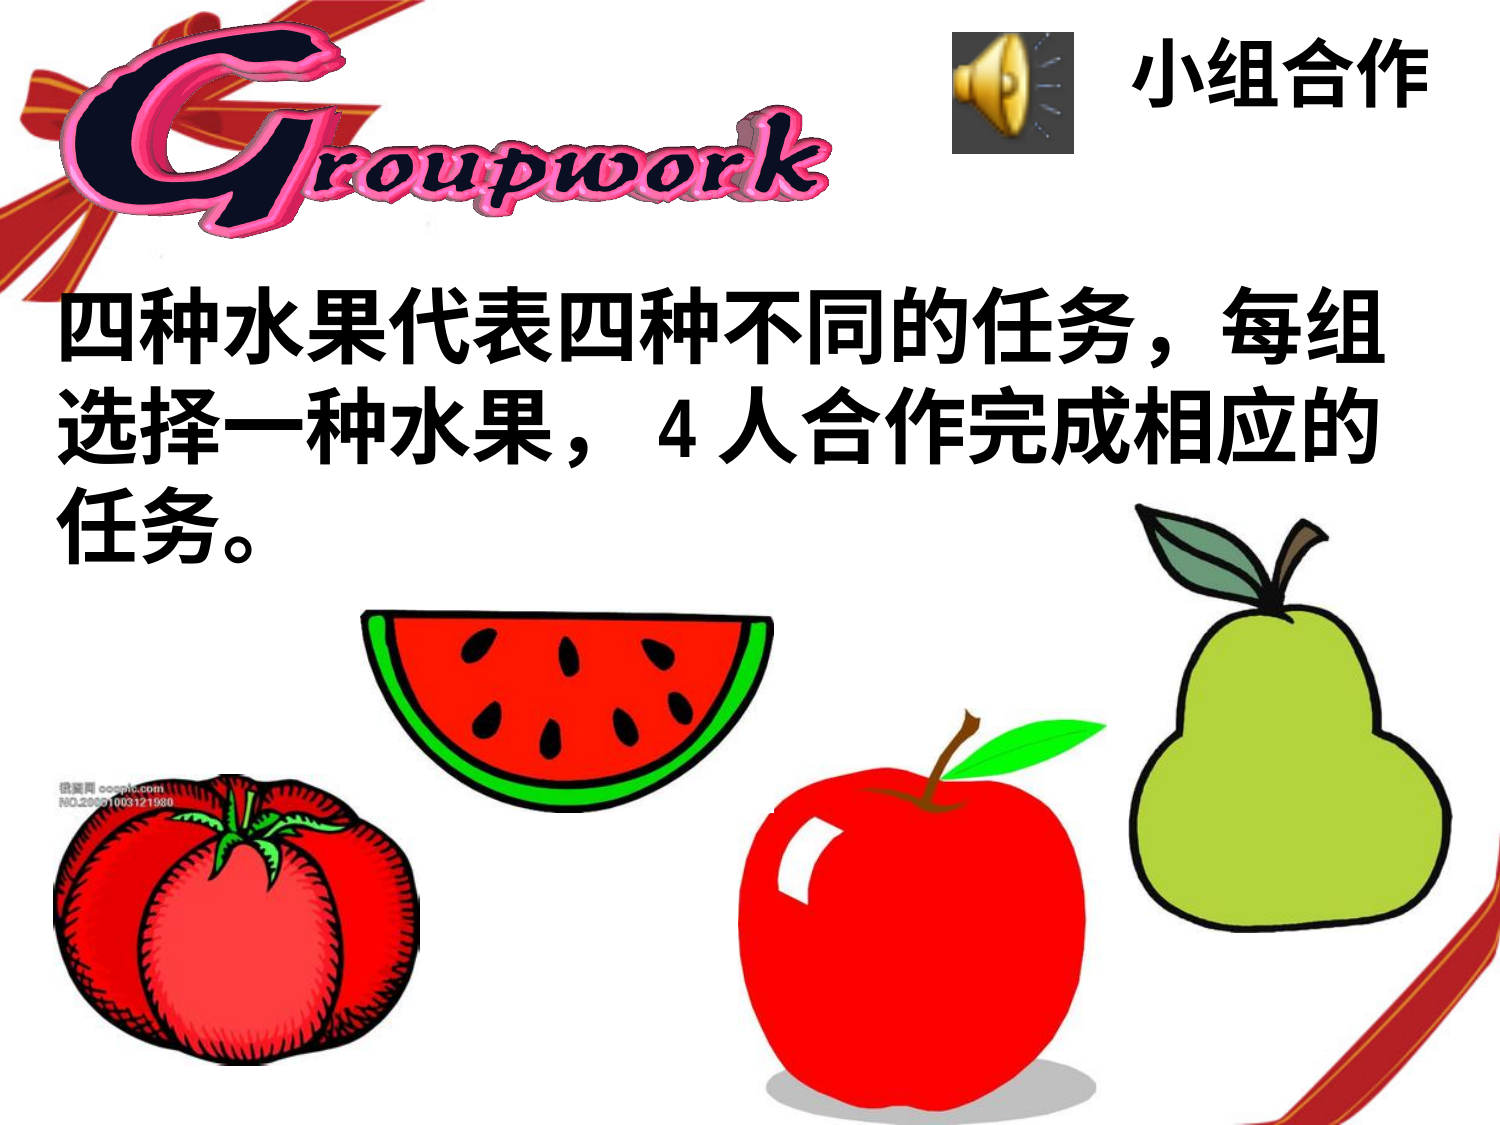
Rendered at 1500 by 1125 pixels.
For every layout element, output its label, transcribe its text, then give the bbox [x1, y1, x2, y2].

text_box 小组合作 [1116, 18, 1483, 124]
picture [0, 0, 1500, 1125]
text_box 四种水果代表四种不同的任务，每组选择一种水果，4人合作完成相应的任务。 [41, 267, 1471, 582]
